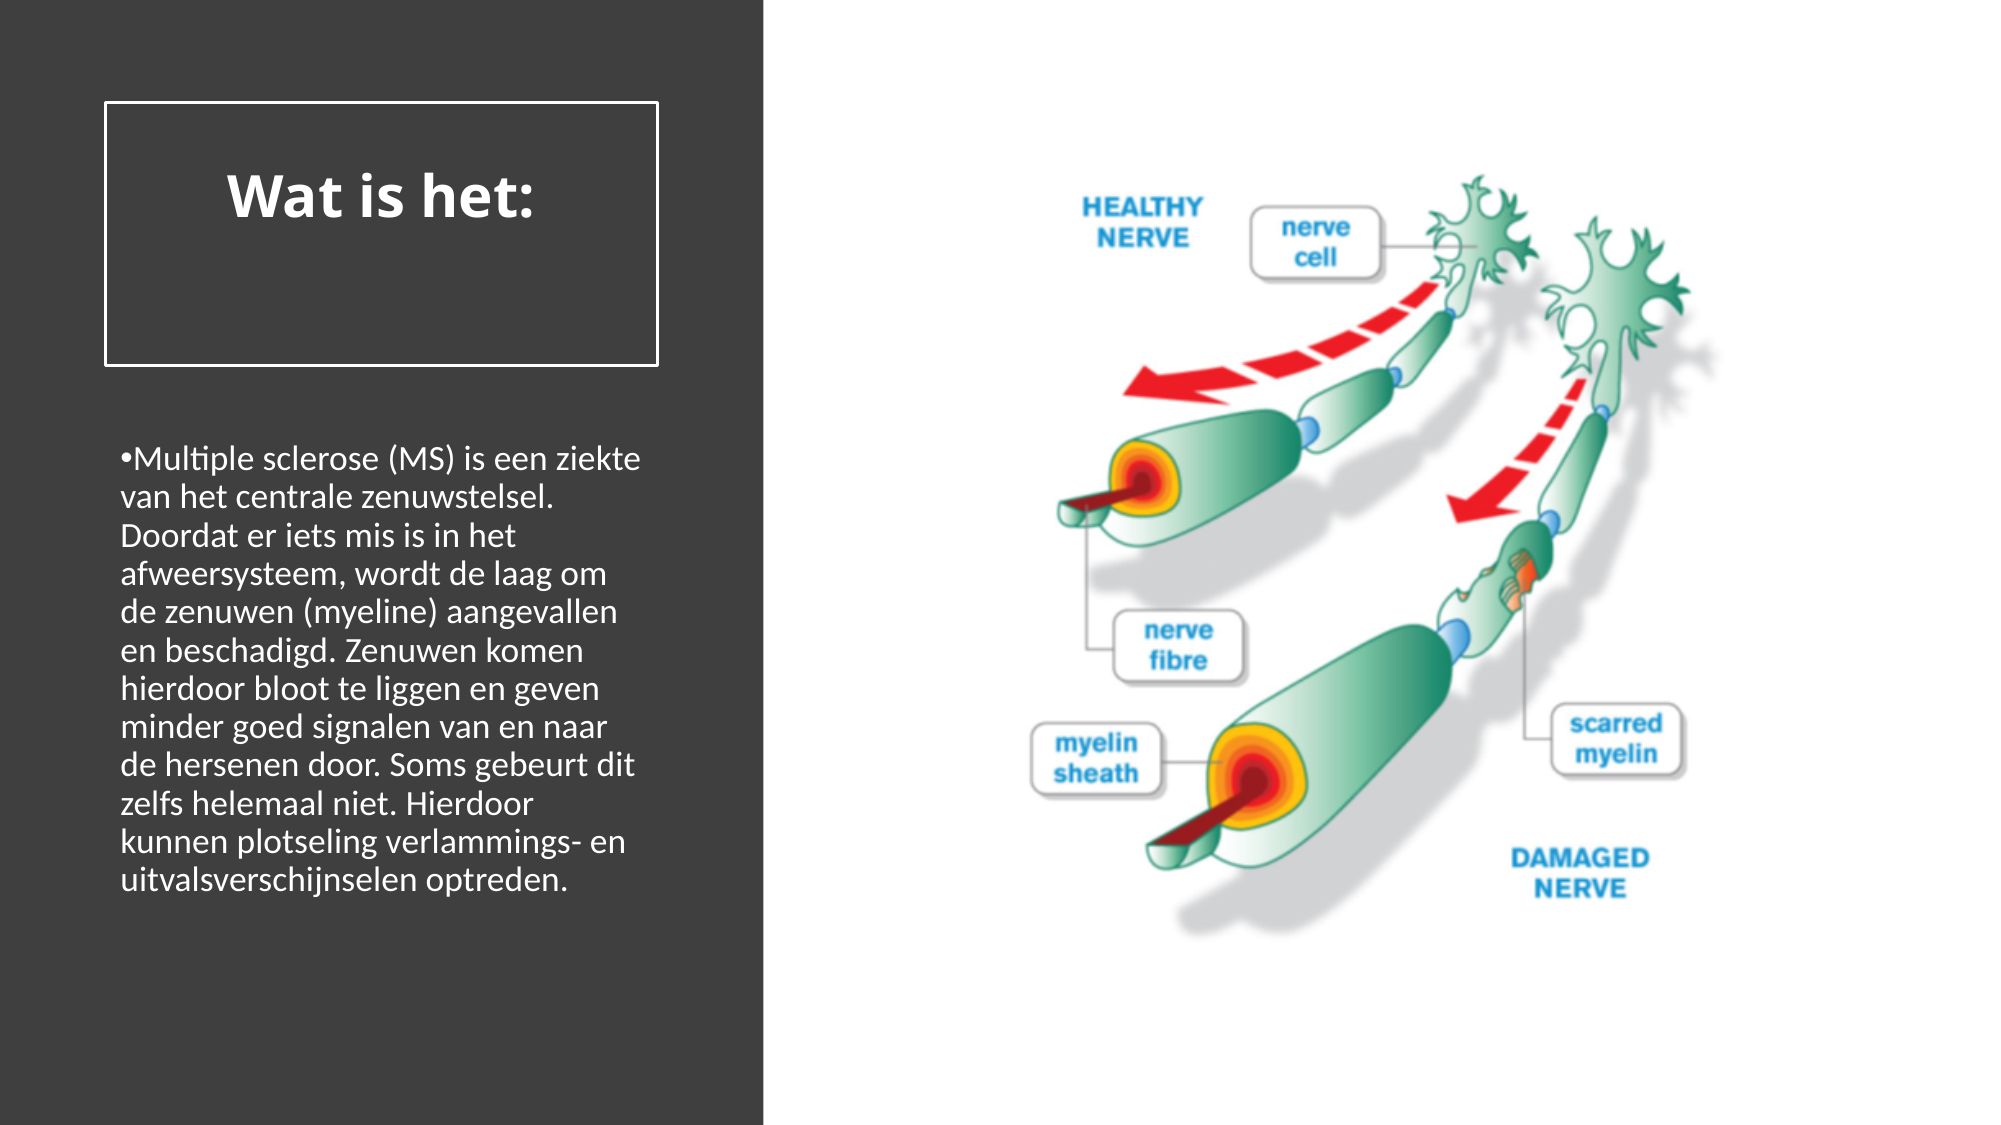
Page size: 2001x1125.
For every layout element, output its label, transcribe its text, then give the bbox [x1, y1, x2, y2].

text_box [120, 449, 986, 569]
title Wat is het: [105, 102, 658, 366]
text_box [0, 0, 764, 1125]
text_box Multiple sclerose (MS) is een ziekte van het centrale zenuwstelsel. Doordat er iets mis is in het afweersysteem, wordt de laag om de zenuwen (myeline) aangevallen en beschadigd. Zenuwen komen hierdoor bloot te liggen en geven minder goed signalen van en naar de hersenen door. Soms gebeurt dit zelfs helemaal niet. Hierdoor kunnen plotseling verlammings- en uitvalsverschijnselen optreden. [105, 432, 658, 993]
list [986, 105, 1777, 993]
